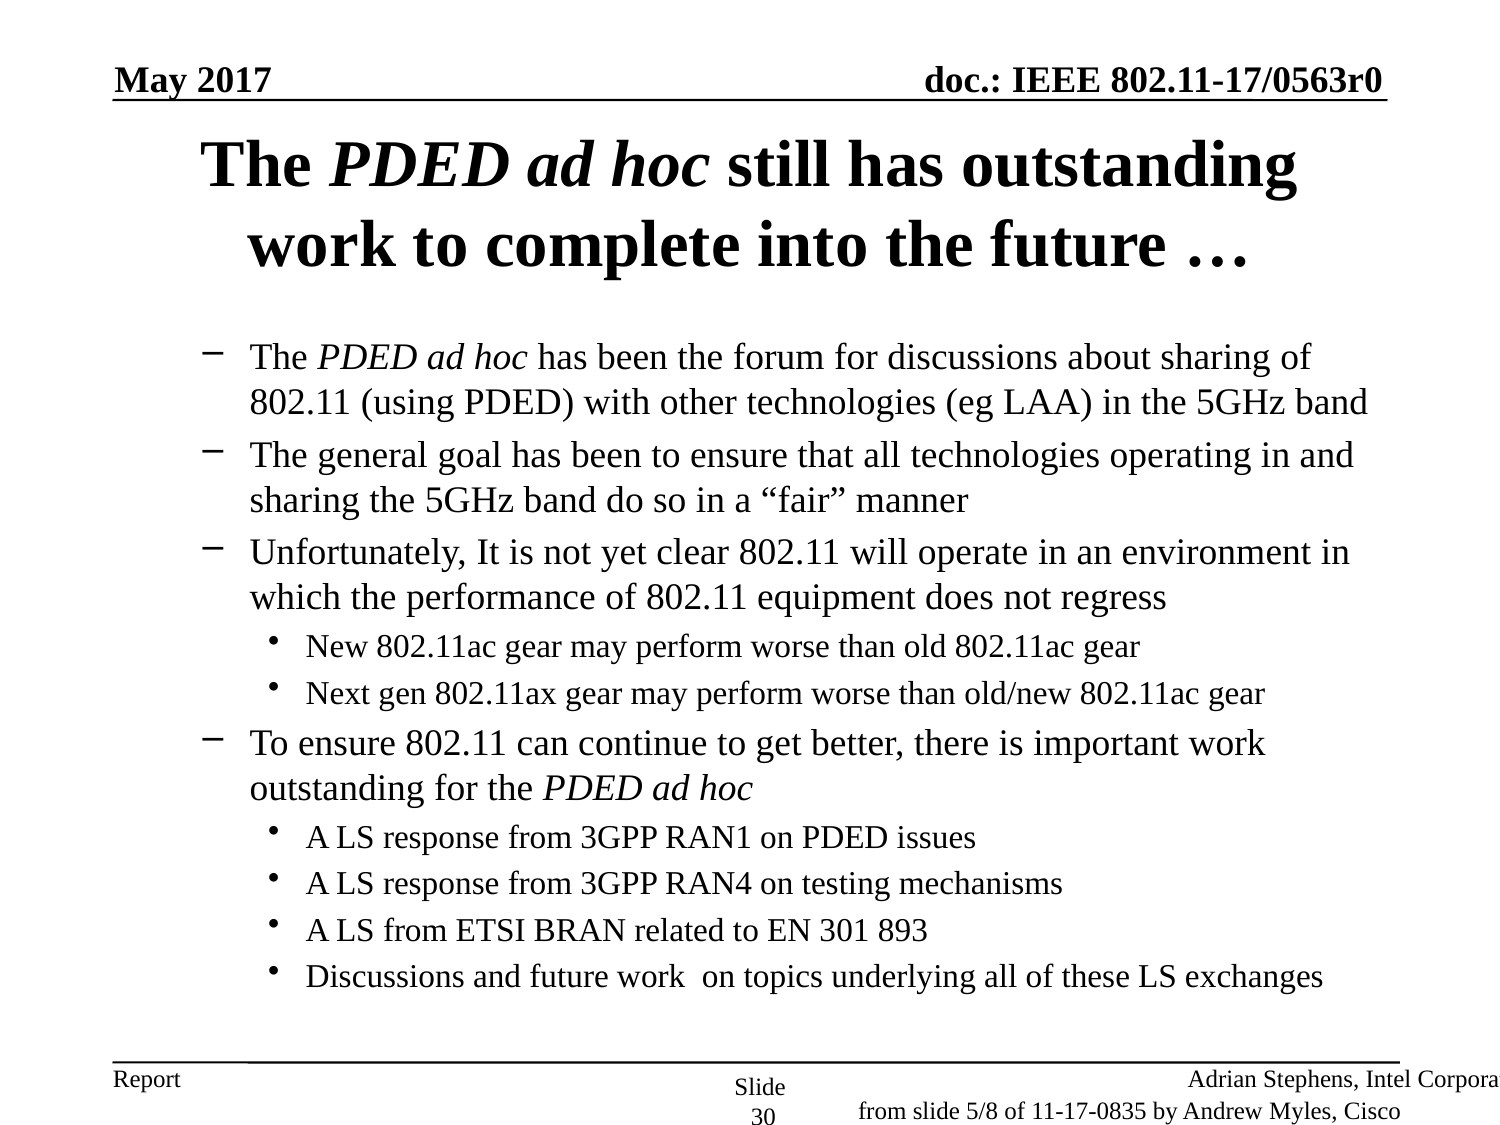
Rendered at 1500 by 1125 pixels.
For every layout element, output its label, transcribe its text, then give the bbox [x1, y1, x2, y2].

slide_number Slide 30 [724, 1070, 802, 1087]
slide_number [114, 54, 374, 101]
title The PDED ad hoc still has outstanding work to complete into the future … [112, 112, 1388, 288]
text_box from slide 5/8 of 11-17-0835 by Andrew Myles, Cisco [343, 1087, 1417, 1125]
list The PDED ad hoc has been the forum for discussions about sharing of 802.11 (using PDED) with other technologies (eg LAA) in the 5GHz band The general goal has been to ensure that all technologies operating in and sharing the 5GHz band do so in a “fair” manner Unfortunately, It is not yet clear 802.11 will operate in an environment in which the performance of 802.11 equipment does not regress New 802.11ac gear may perform worse than old 802.11ac gear Next gen 802.11ax gear may perform worse than old/new 802.11ac gear To ensure 802.11 can continue to get better, there is important work outstanding for the PDED ad hoc A LS response from 3GPP RAN1 on PDED issues A LS response from 3GPP RAN4 on testing mechanisms A LS from ETSI BRAN related to EN 301 893 Discussions and future work on topics underlying all of these LS exchanges [112, 324, 1388, 1000]
text_box Adrian Stephens, Intel Corporation [1187, 1062, 1500, 1093]
